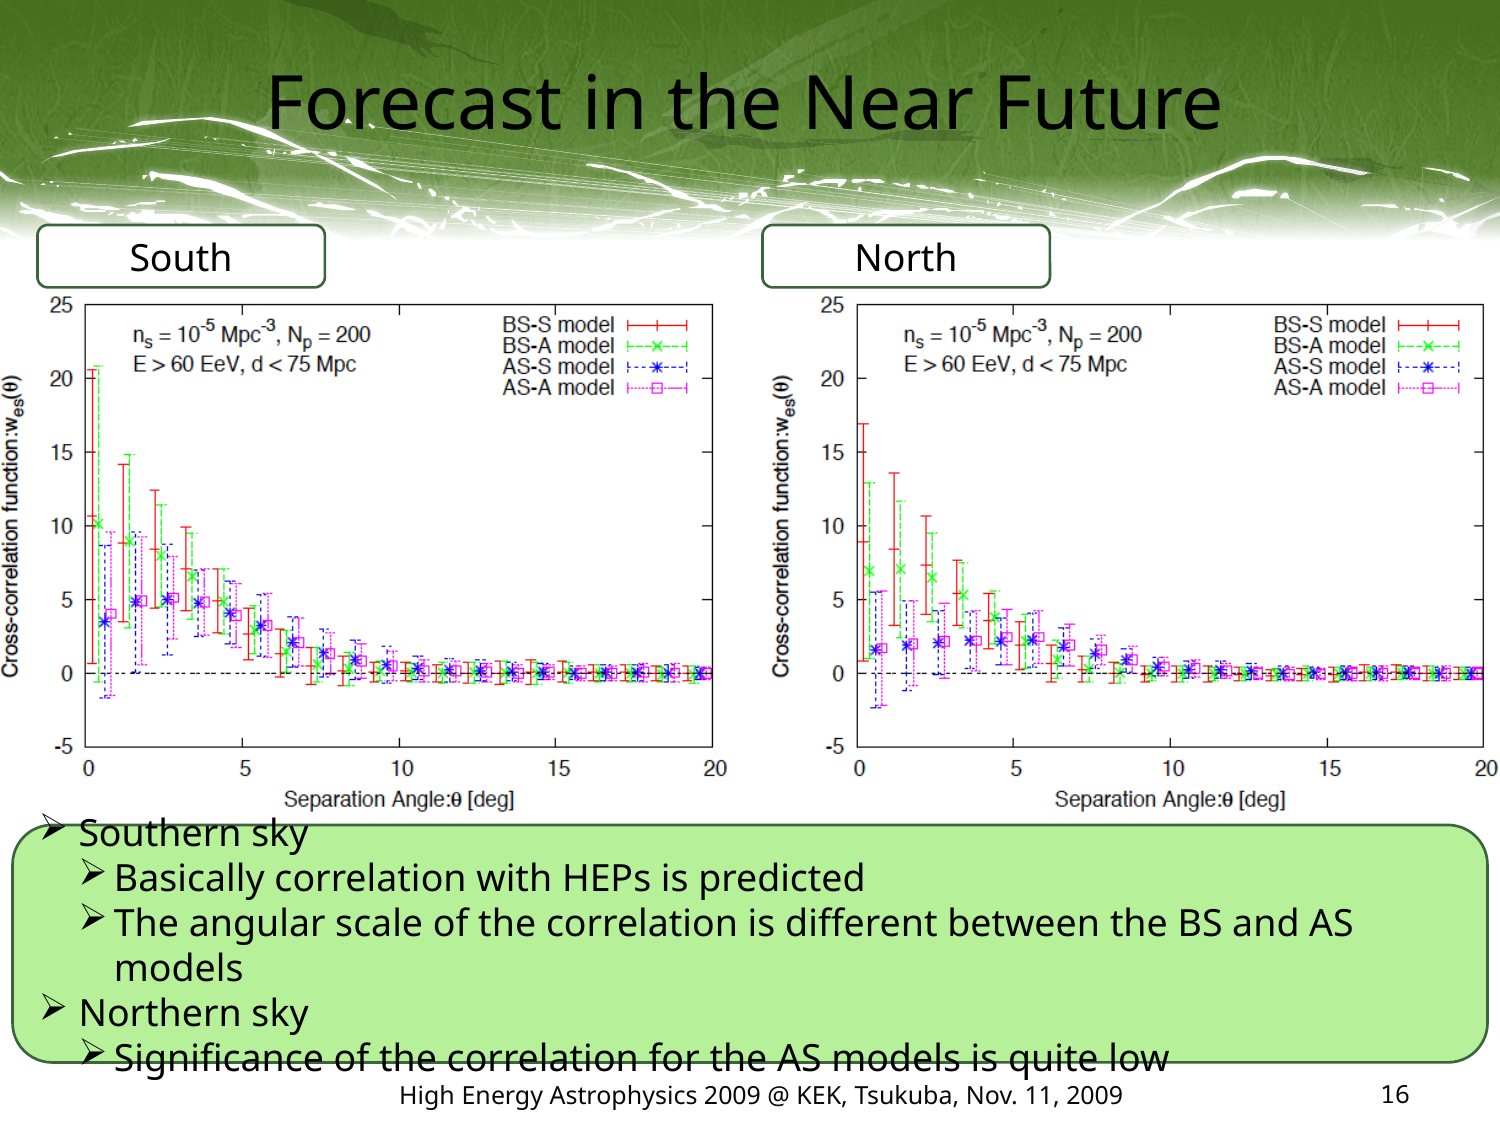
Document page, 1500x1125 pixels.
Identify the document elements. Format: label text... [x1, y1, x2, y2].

footer High Energy Astrophysics 2009 @ KEK, Tsukuba, Nov. 11, 2009 [269, 1065, 1254, 1125]
picture [0, 293, 1500, 813]
text_box North [761, 223, 1052, 289]
text_box South [36, 223, 327, 289]
title Forecast in the Near Future [70, 35, 1421, 164]
text_box Southern sky Basically correlation with HEPs is predicted The angular scale of the correlation is different between the BS and AS models Northern sky Significance of the correlation for the AS models is quite low [11, 827, 1489, 1064]
slide_number 16 [1347, 1065, 1425, 1125]
